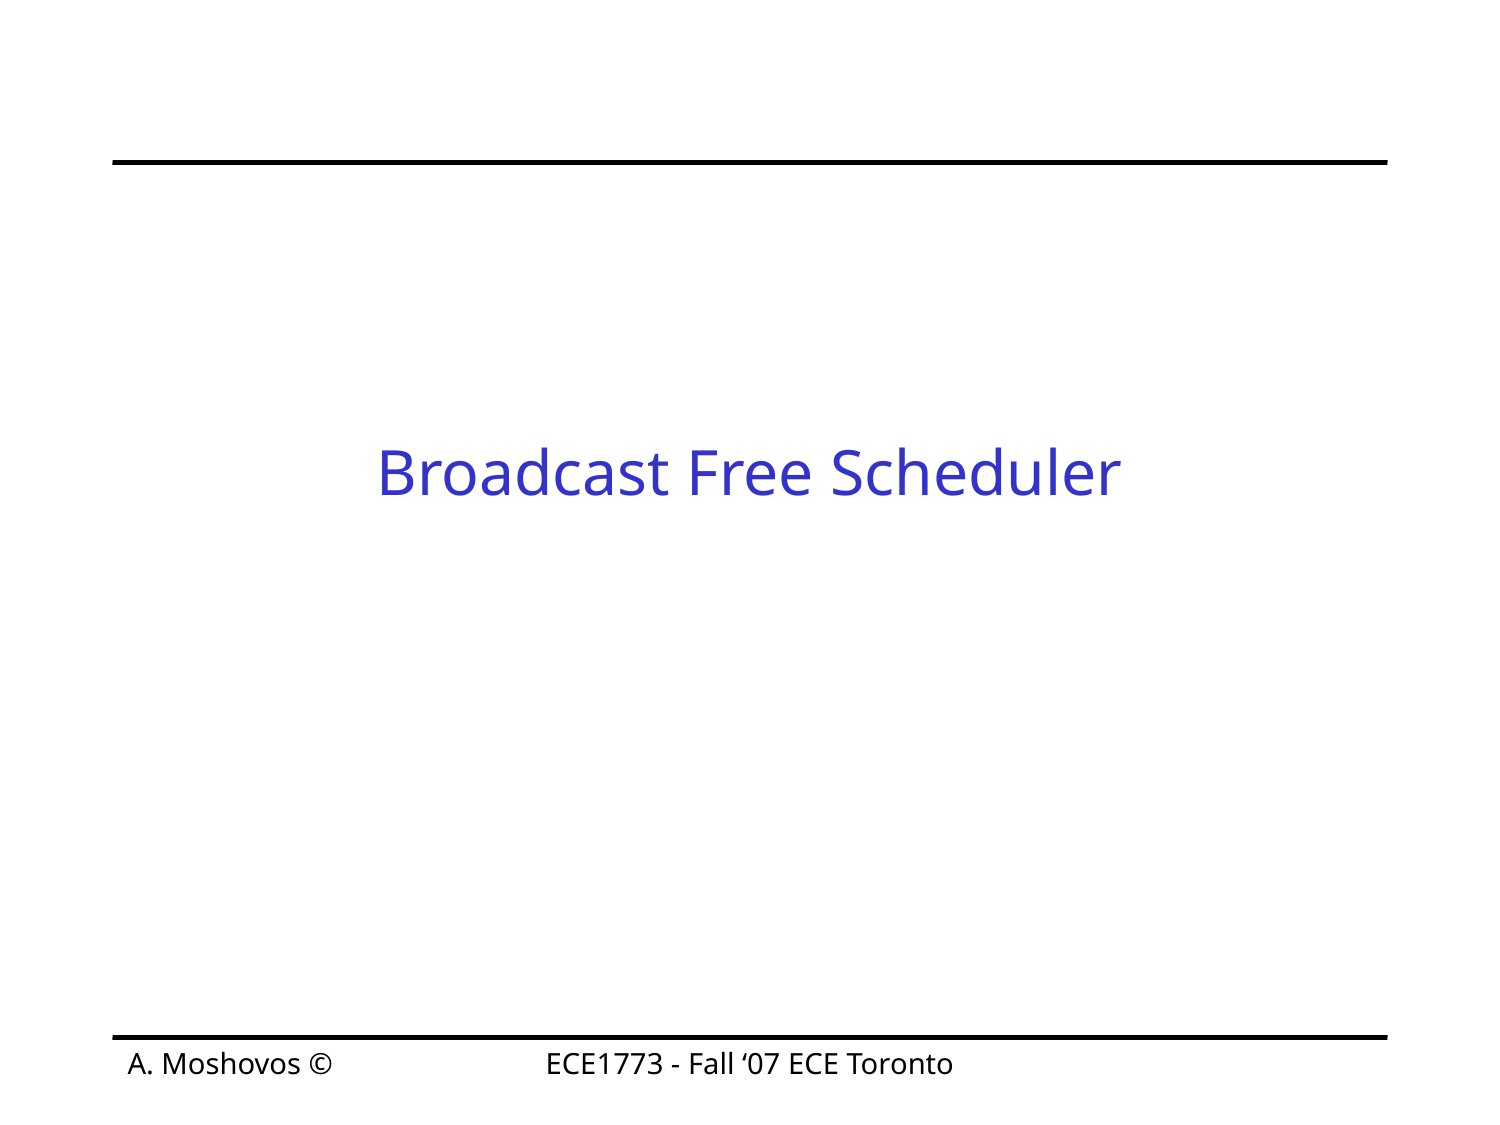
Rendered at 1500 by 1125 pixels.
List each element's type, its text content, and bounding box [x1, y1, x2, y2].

slide_number A. Moshovos © [112, 1037, 426, 1101]
title Broadcast Free Scheduler [112, 349, 1388, 591]
footer ECE1773 - Fall ‘07 ECE Toronto [487, 1037, 1013, 1101]
